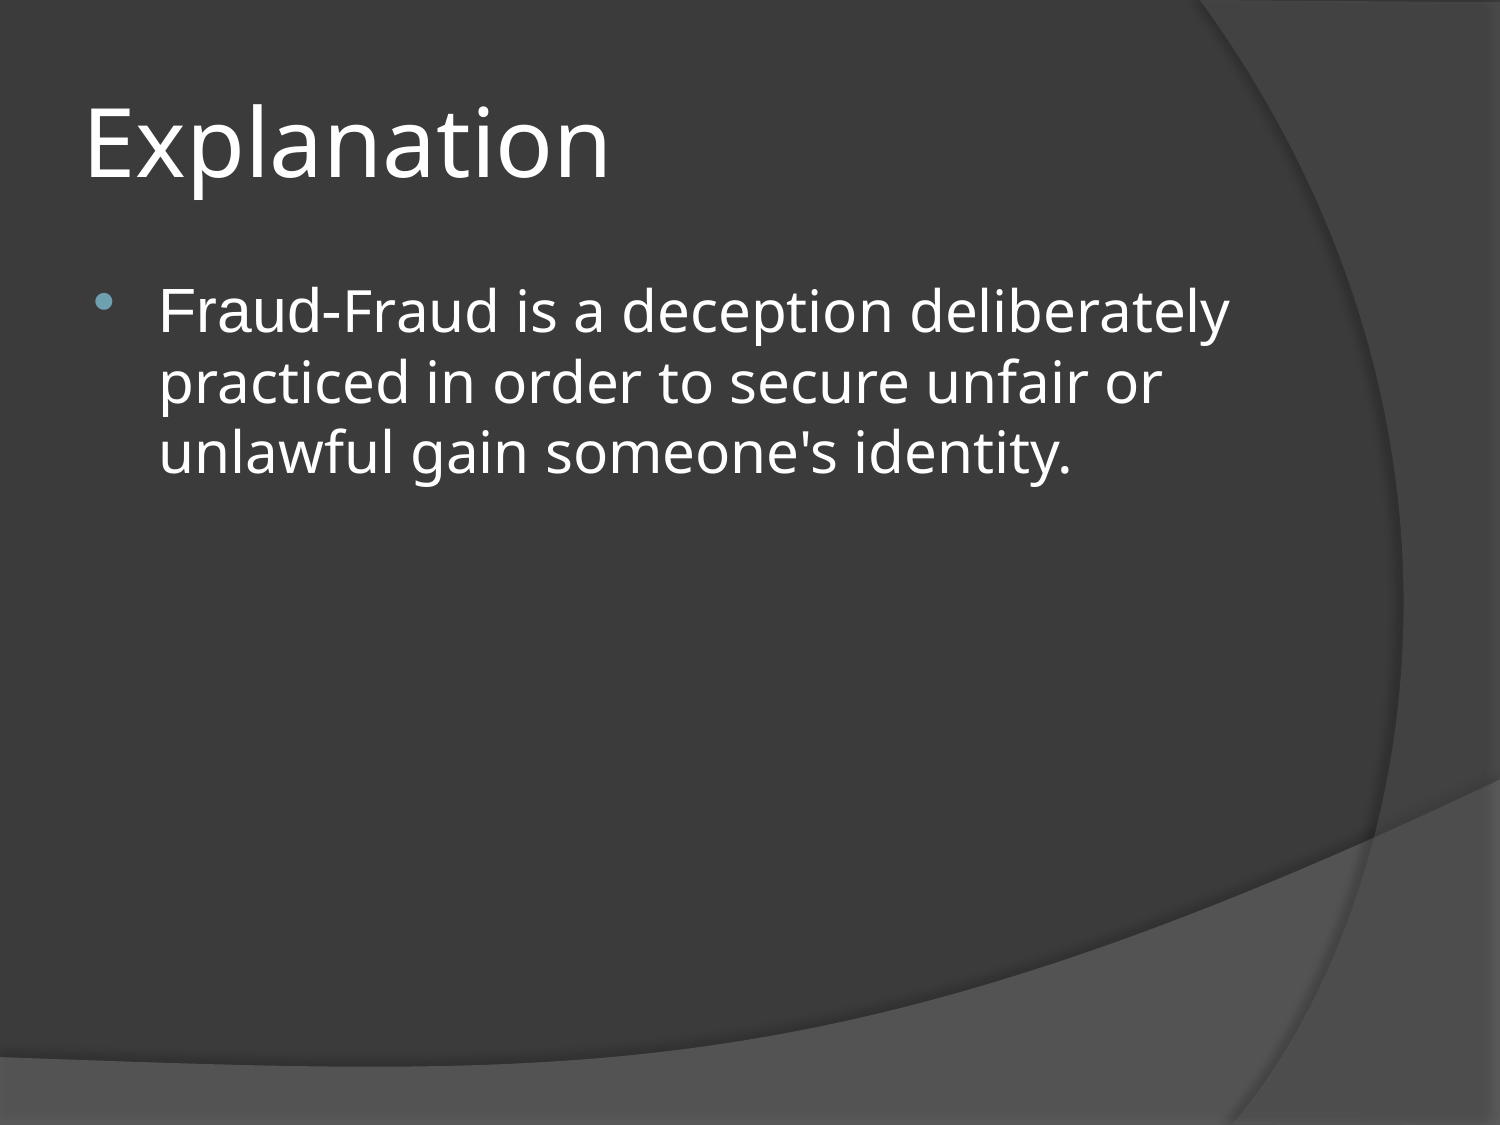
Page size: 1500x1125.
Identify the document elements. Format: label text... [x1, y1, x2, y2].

title Explanation [75, 45, 1300, 233]
list Fraud-Fraud is a deception deliberately practiced in order to secure unfair or unlawful gain someone's identity. [75, 262, 1300, 1005]
